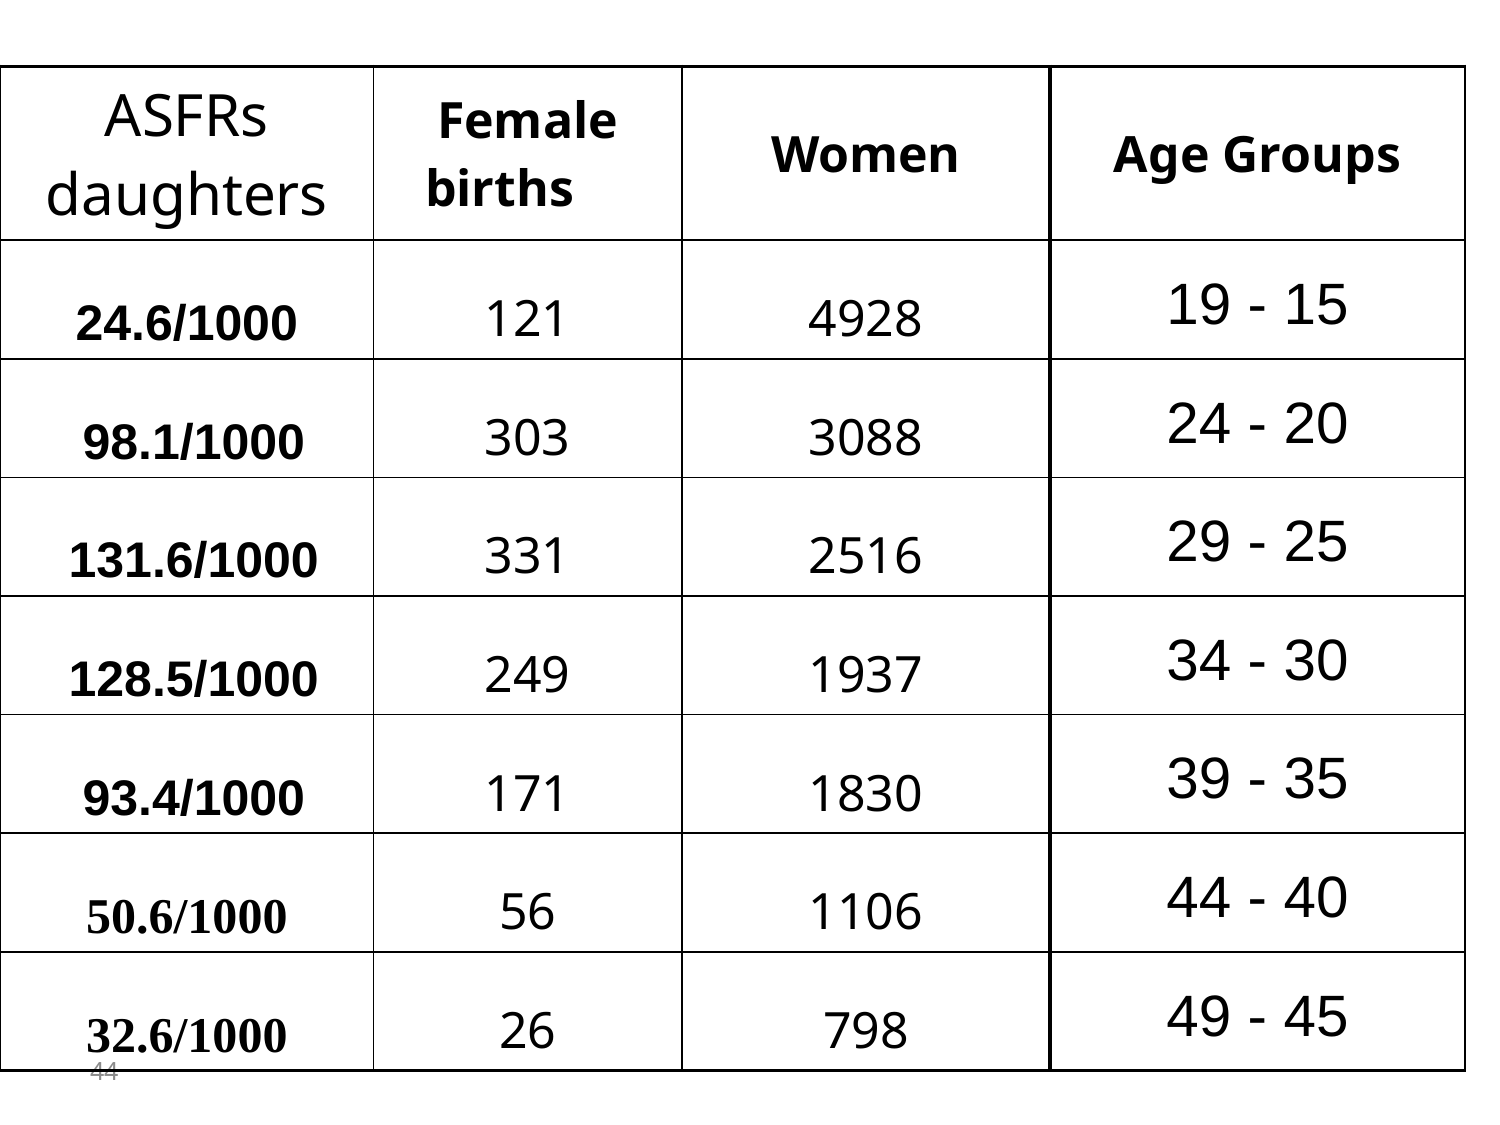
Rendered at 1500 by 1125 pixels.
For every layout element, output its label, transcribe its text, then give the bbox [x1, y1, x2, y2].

table_cell 26 [374, 953, 681, 1069]
table_header Age Groups [1052, 68, 1464, 239]
table_cell 121 [374, 241, 681, 358]
table_cell 40 - 44 [1052, 834, 1464, 951]
table_cell 25 - 29 [1052, 478, 1464, 595]
table_cell 50.6/1000 [1, 834, 373, 951]
table_cell 98.1/1000 [1, 360, 373, 477]
table_cell 93.4/1000 [1, 715, 373, 832]
table_cell 24.6/1000 [1, 241, 373, 358]
table_cell 171 [374, 715, 681, 832]
table_header Female births [374, 68, 681, 239]
table_cell 303 [374, 360, 681, 477]
table_cell 128.5/1000 [1, 597, 373, 714]
table_header ASFRs daughters [1, 68, 373, 239]
slide_number 44 [75, 1042, 425, 1103]
table_cell 20 - 24 [1052, 360, 1464, 477]
table_cell 4928 [683, 241, 1048, 358]
table_cell 1830 [683, 715, 1048, 832]
table_cell 32.6/1000 [1, 953, 373, 1069]
table_cell 15 - 19 [1052, 241, 1464, 358]
table_cell 45 - 49 [1052, 953, 1464, 1069]
table_cell 798 [683, 953, 1048, 1069]
table_cell 1937 [683, 597, 1048, 714]
table_cell 131.6/1000 [1, 478, 373, 595]
table_cell 30 - 34 [1052, 597, 1464, 714]
table_cell 331 [374, 478, 681, 595]
table_cell 56 [374, 834, 681, 951]
table_cell 2516 [683, 478, 1048, 595]
table_header Women [683, 68, 1048, 239]
table_cell 35 - 39 [1052, 715, 1464, 832]
table_cell 3088 [683, 360, 1048, 477]
table_cell 249 [374, 597, 681, 714]
table_cell 1106 [683, 834, 1048, 951]
